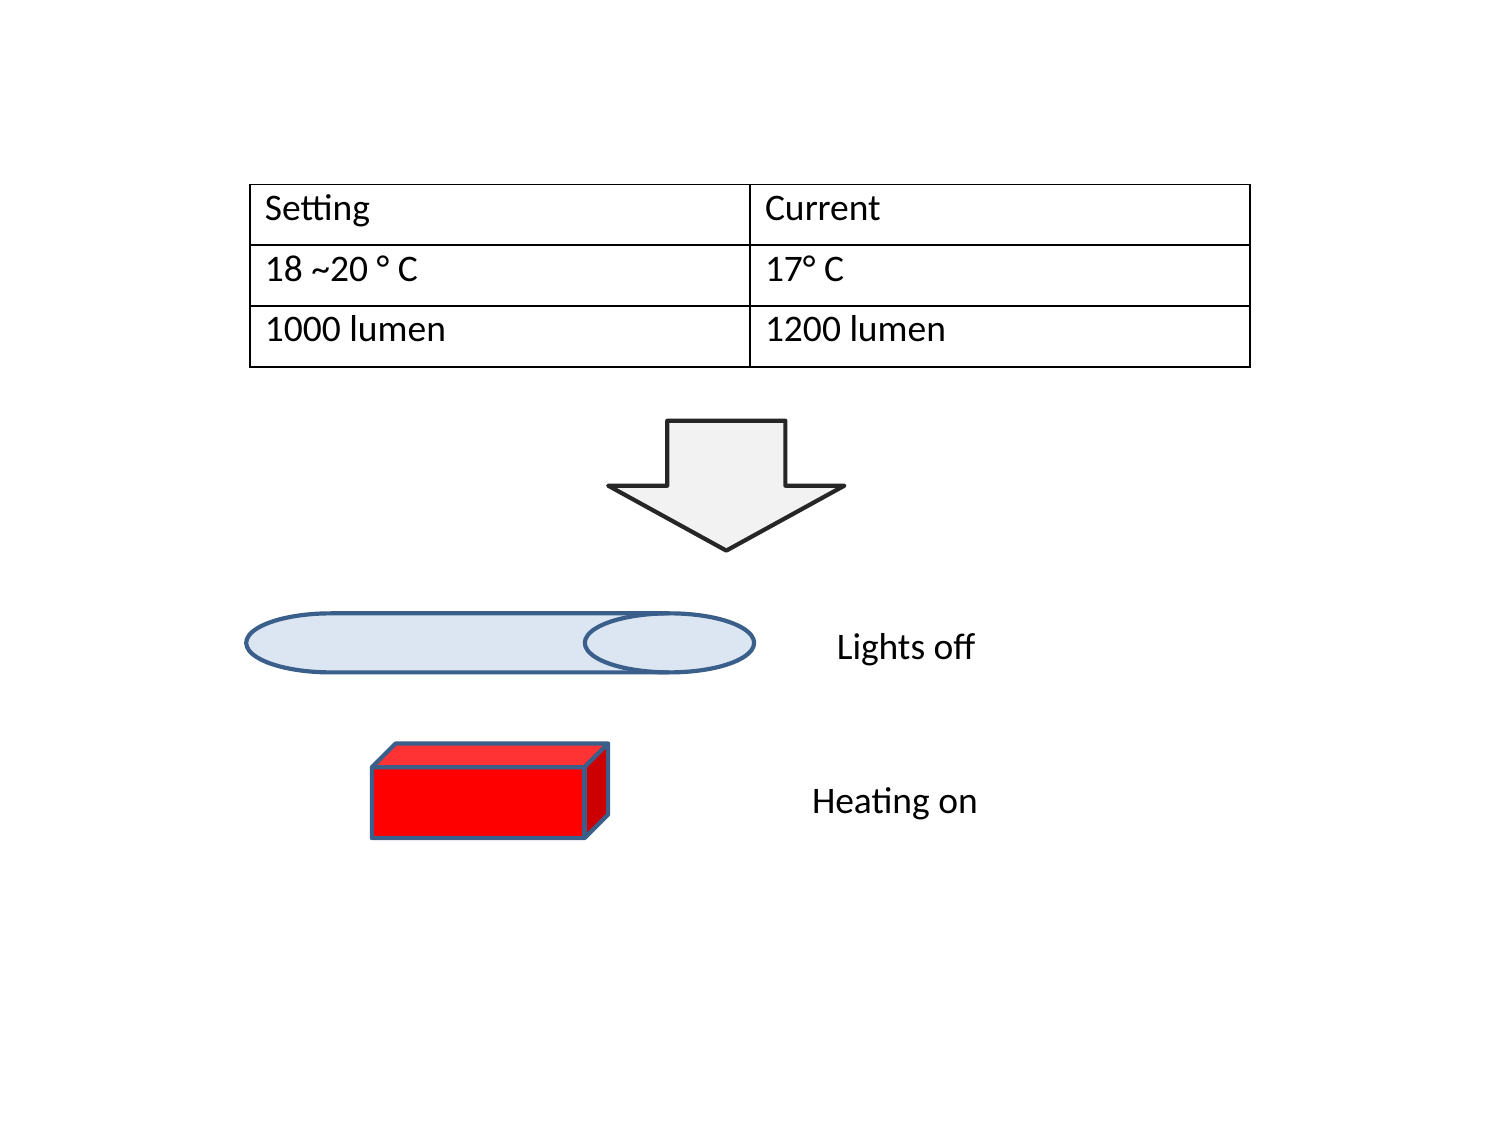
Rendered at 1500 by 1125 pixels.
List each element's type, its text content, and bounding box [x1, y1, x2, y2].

table_cell 1000 lumen [251, 307, 749, 366]
text_box [369, 741, 611, 841]
table_cell 18 ~20 ° C [251, 246, 749, 305]
table_cell 1200 lumen [751, 307, 1249, 366]
text_box Lights off [822, 614, 991, 675]
text_box Heating on [797, 768, 1036, 829]
text_box [606, 418, 847, 553]
table_cell 17° C [751, 246, 1249, 305]
table_header Current [751, 185, 1249, 244]
table_header Setting [251, 185, 749, 244]
text_box [244, 611, 757, 675]
